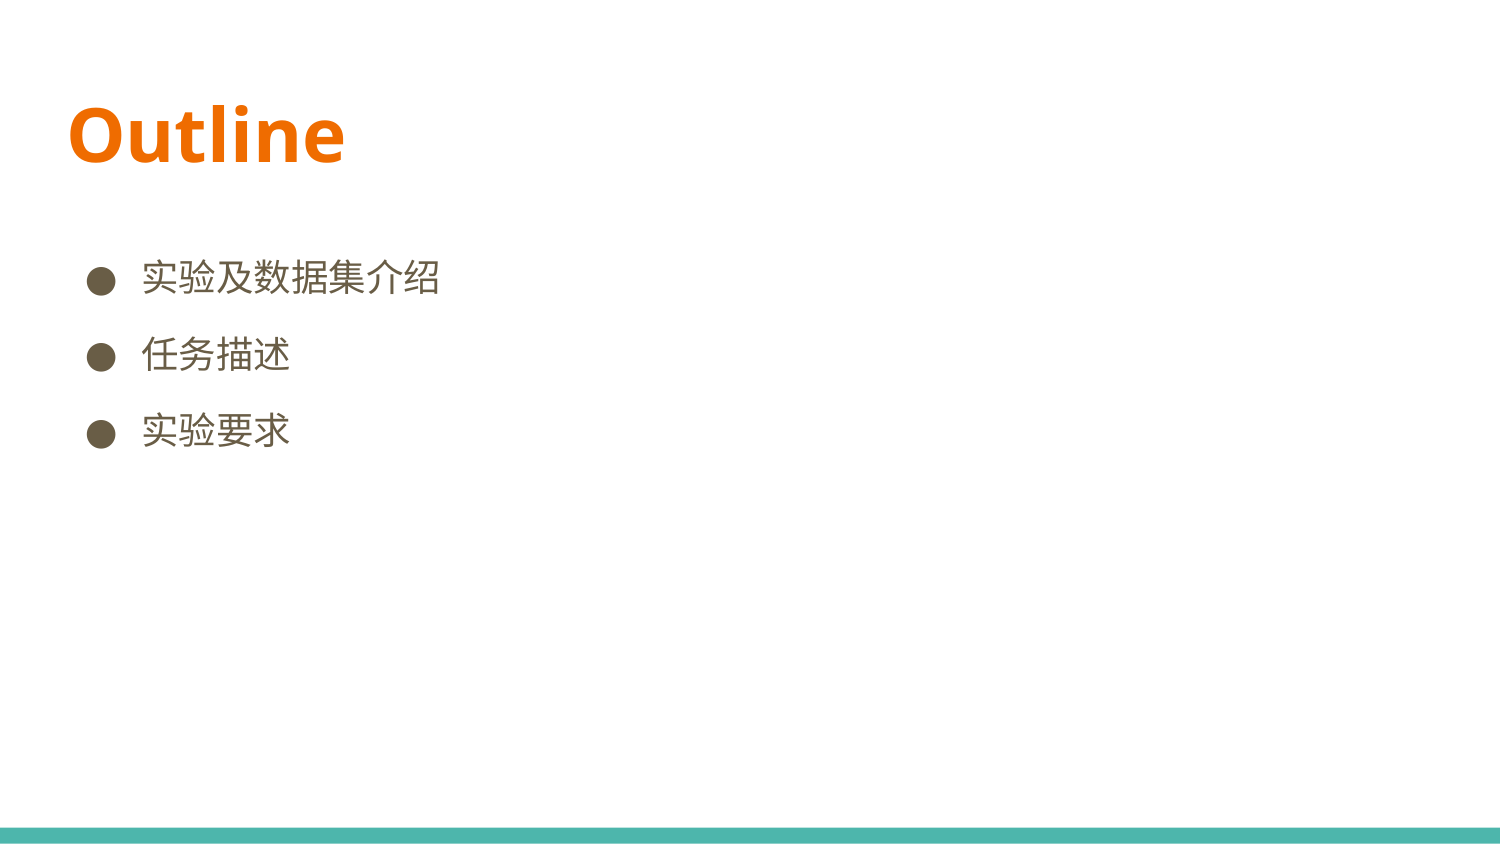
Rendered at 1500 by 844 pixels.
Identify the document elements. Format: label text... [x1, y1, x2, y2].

list 实验及数据集介绍 任务描述 实验要求 [51, 207, 1449, 750]
title Outline [51, 72, 1449, 189]
